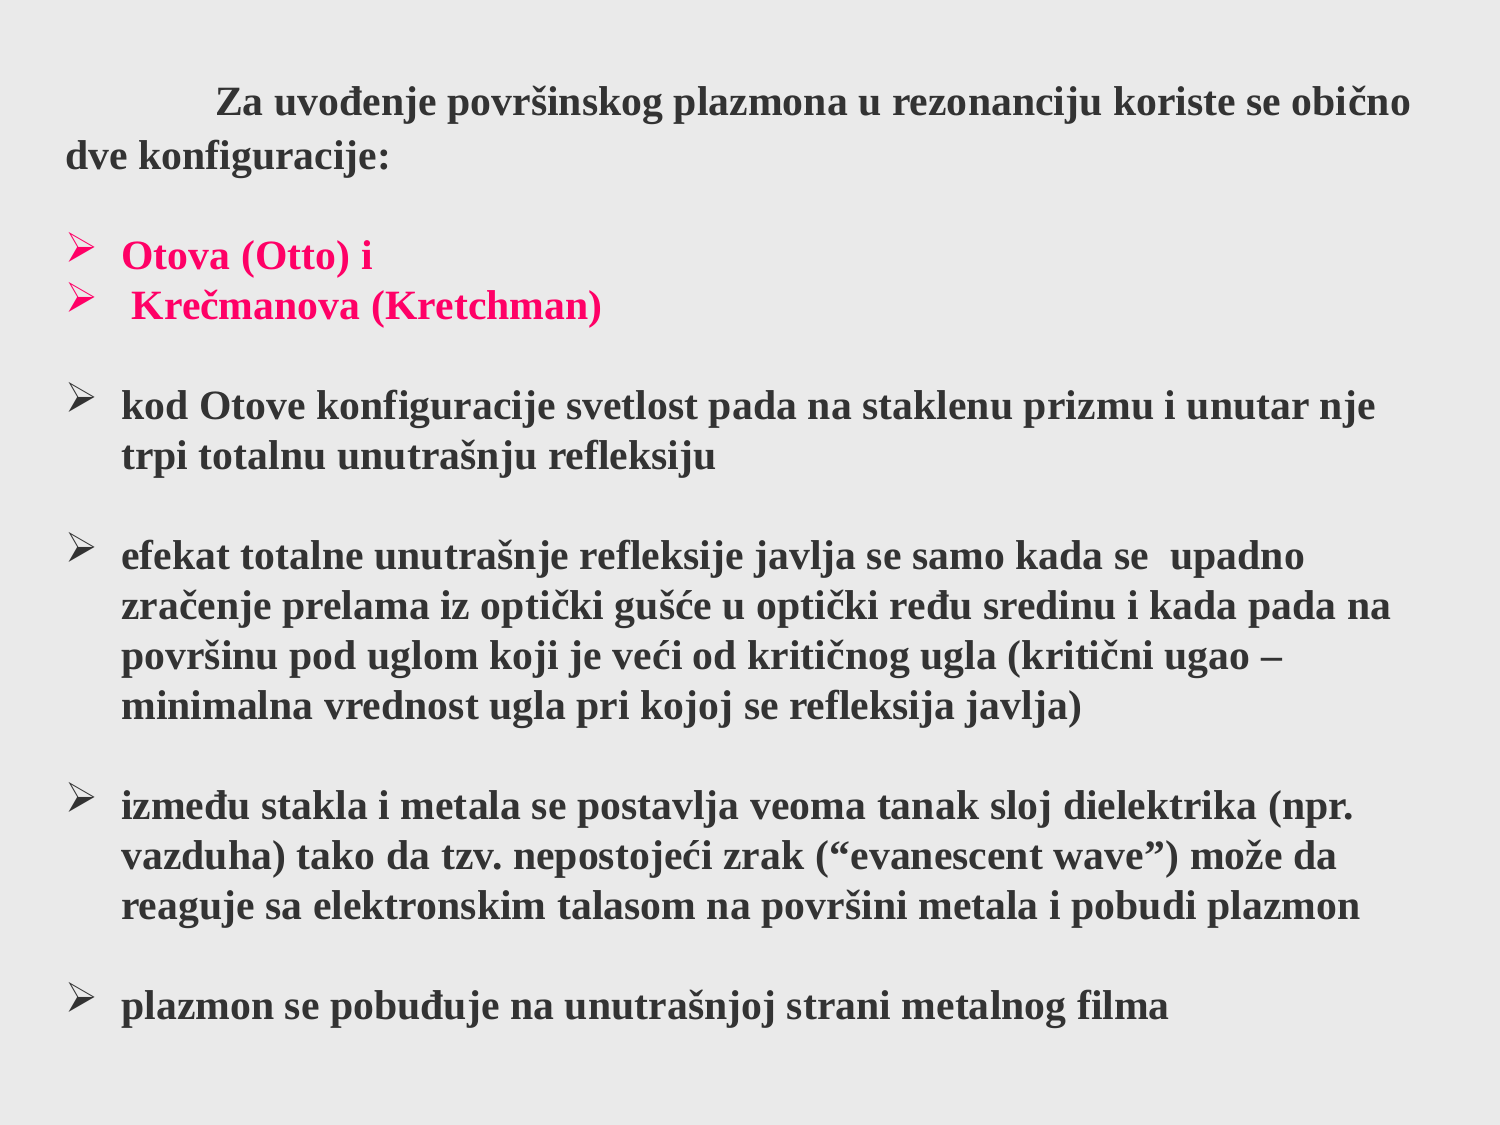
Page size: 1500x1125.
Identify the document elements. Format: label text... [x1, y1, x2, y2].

list Za uvođenje površinskog plazmona u rezonanciju koriste se obično dve konfiguracije: Otova (Otto) i Krečmanova (Kretchman) kod Otove konfiguracije svetlost pada na staklenu prizmu i unutar nje trpi totalnu unutrašnju refleksiju efekat totalne unutrašnje refleksije javlja se samo kada se upadno zračenje prelama iz optički gušće u optički ređu sredinu i kada pada na površinu pod uglom koji je veći od kritičnog ugla (kritični ugao – minimalna vrednost ugla pri kojoj se refleksija javlja) između stakla i metala se postavlja veoma tanak sloj dielektrika (npr. vazduha) tako da tzv. nepostojeći zrak (“evanescent wave”) može da reaguje sa elektronskim talasom na površini metala i pobudi plazmon plazmon se pobuđuje na unutrašnjoj strani metalnog filma [50, 50, 1450, 1050]
